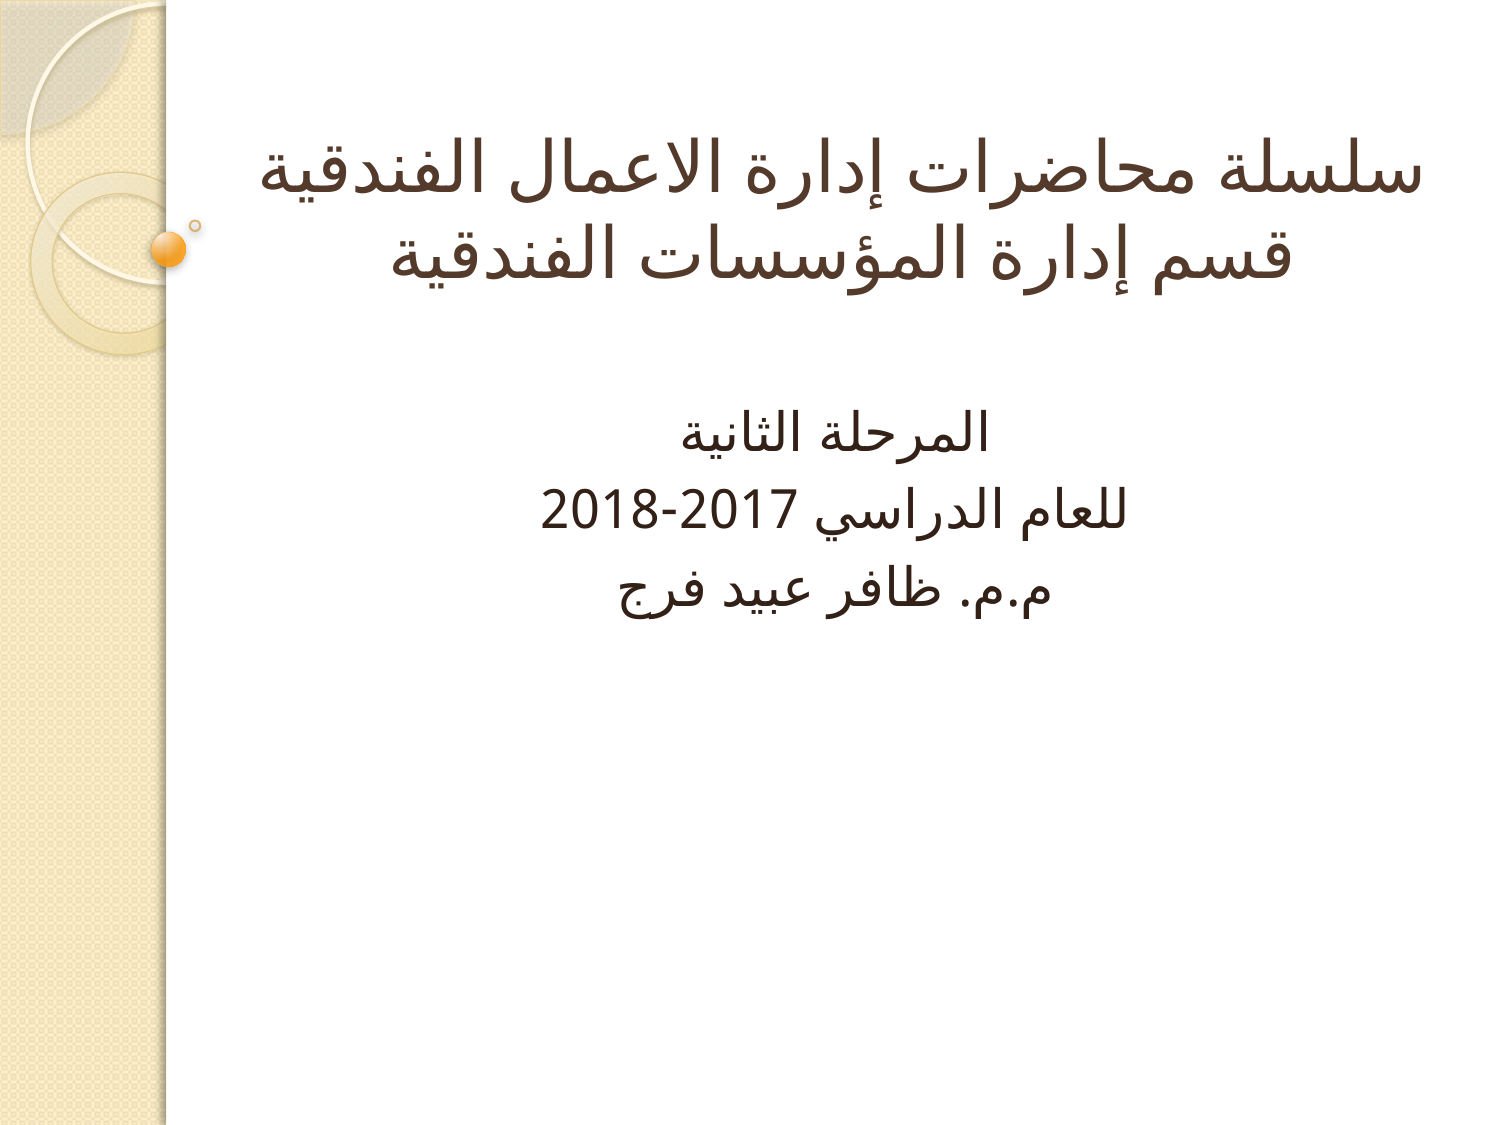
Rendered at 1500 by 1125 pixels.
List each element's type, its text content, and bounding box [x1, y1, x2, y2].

subtitle المرحلة الثانية للعام الدراسي 2017-2018 م.م. ظافر عبيد فرج [230, 397, 1446, 685]
title سلسلة محاضرات إدارة الاعمال الفندقية قسم إدارة المؤسسات الفندقية [234, 59, 1450, 301]
